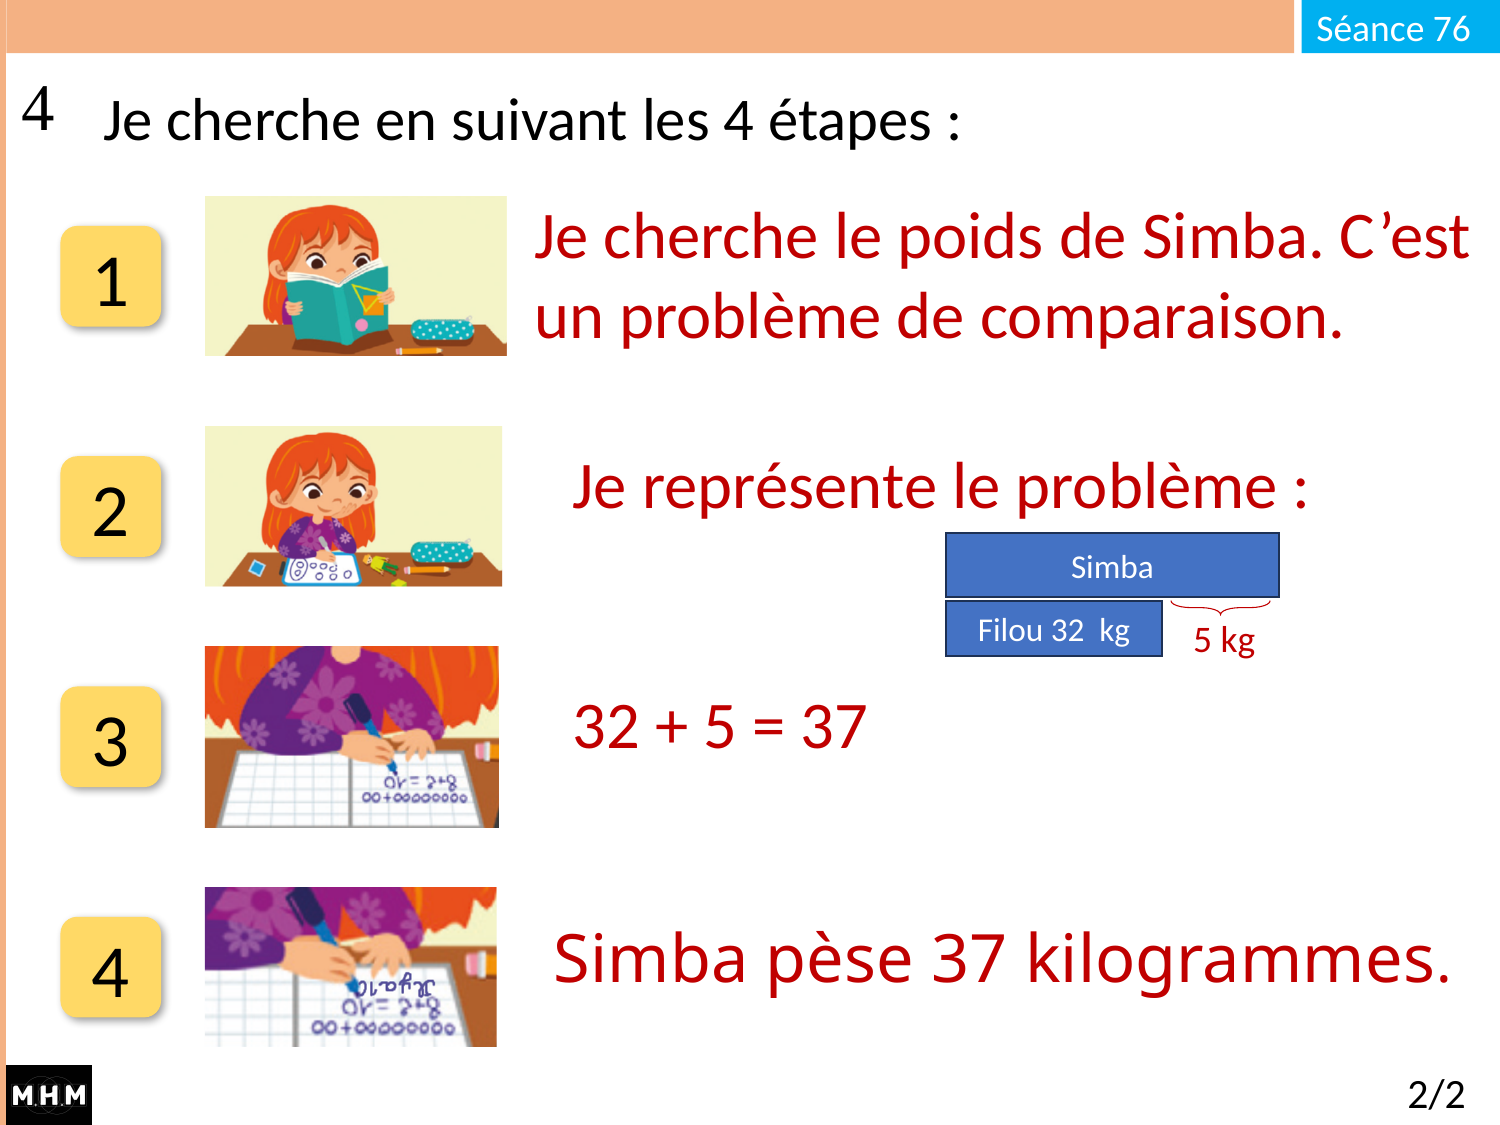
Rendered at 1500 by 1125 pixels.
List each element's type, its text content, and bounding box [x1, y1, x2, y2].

picture [6, 1065, 92, 1125]
text_box 4 [59, 915, 163, 1019]
list 2/2 [1373, 1064, 1500, 1125]
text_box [557, 434, 1458, 669]
picture [204, 196, 515, 356]
picture [204, 426, 503, 587]
title Je cherche en suivant les 4 étapes : [88, 35, 1382, 161]
text_box Je cherche le poids de Simba. C’est un problème de comparaison. [519, 184, 1500, 359]
text_box 32 + 5 = 37 [558, 594, 1483, 850]
picture [204, 646, 499, 828]
text_box 2 [59, 455, 163, 558]
picture [204, 887, 497, 1047]
text_box Simba pèse 37 kilogrammes. [539, 908, 1500, 1003]
text_box 1 [59, 224, 163, 328]
text_box 3 [59, 685, 163, 789]
